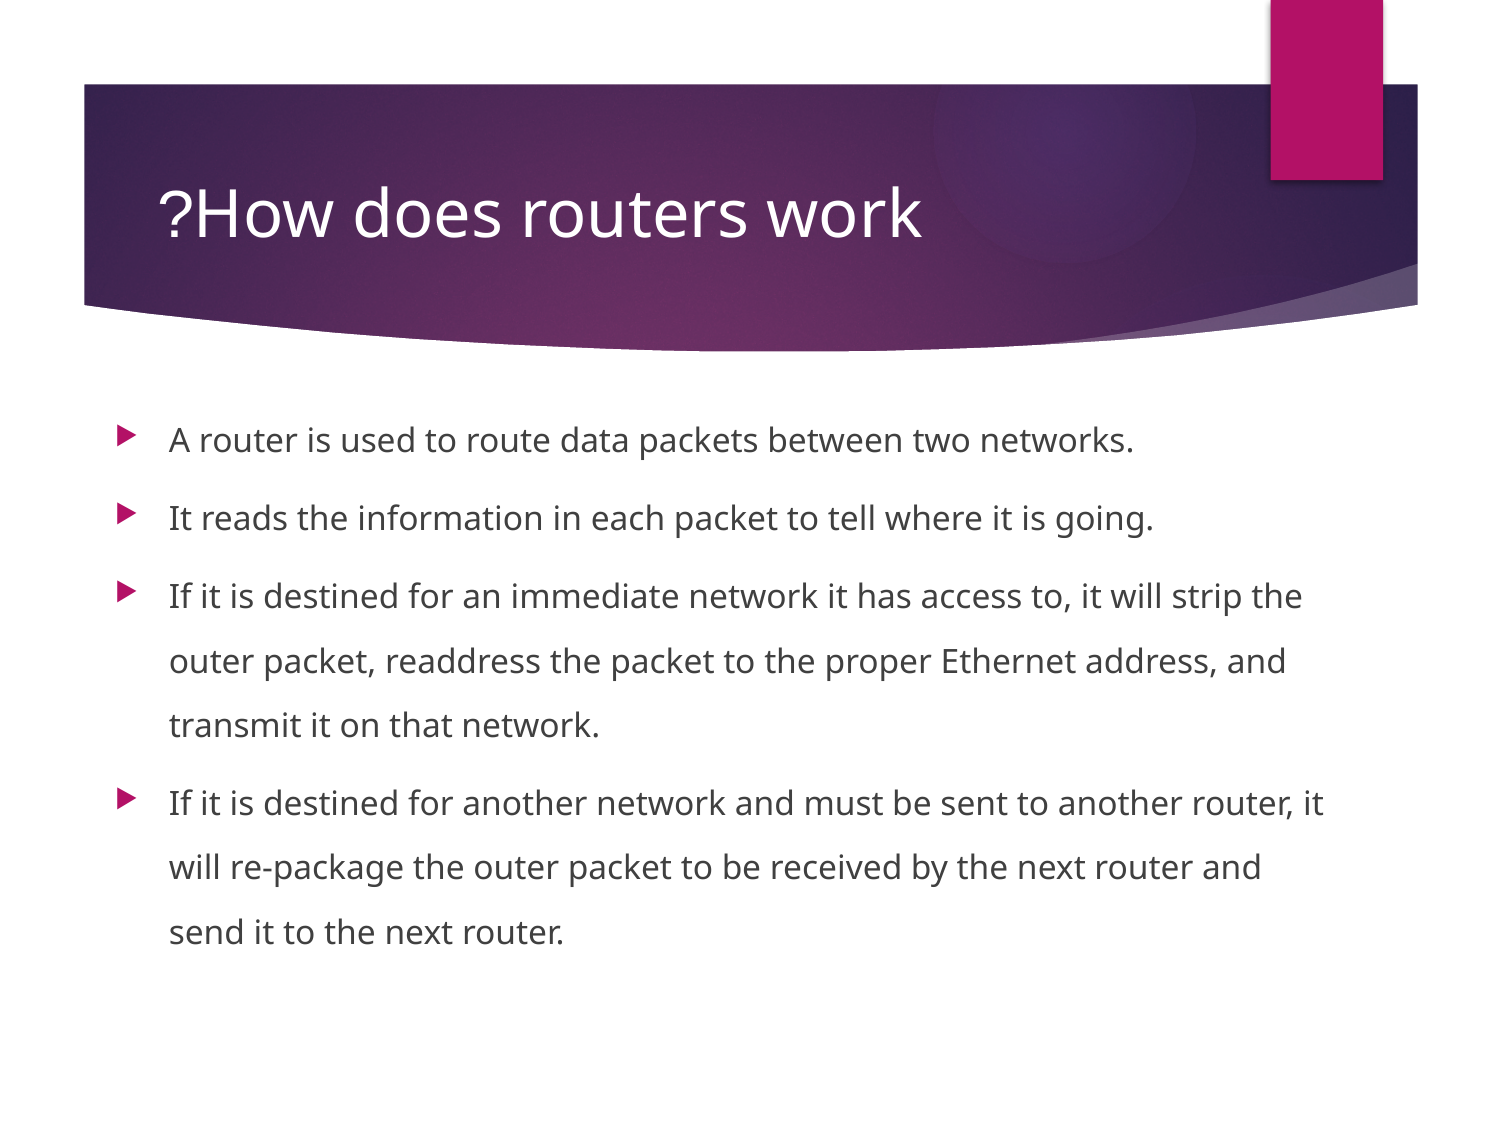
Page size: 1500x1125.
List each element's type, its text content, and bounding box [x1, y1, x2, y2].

title How does routers work? [142, 152, 1183, 269]
list A router is used to route data packets between two networks. It reads the information in each packet to tell where it is going. If it is destined for an immediate network it has access to, it will strip the outer packet, readdress the packet to the proper Ethernet address, and transmit it on that network. If it is destined for another network and must be sent to another router, it will re-package the outer packet to be received by the next router and send it to the next router. [99, 387, 1346, 1042]
